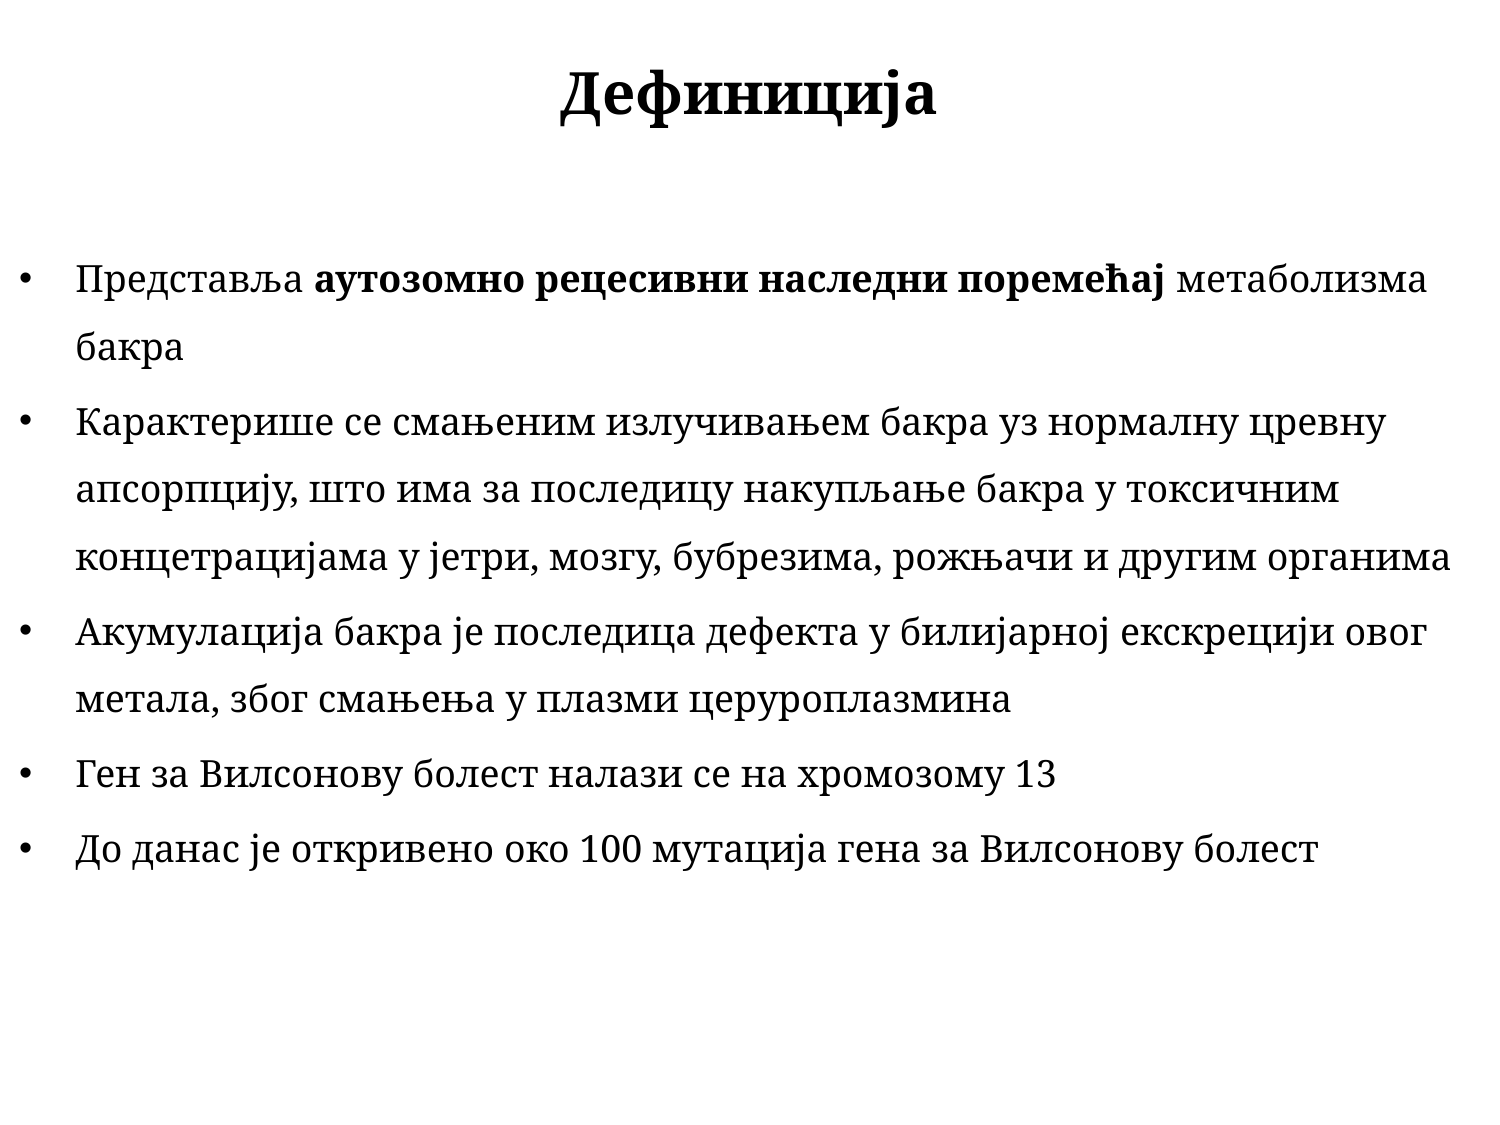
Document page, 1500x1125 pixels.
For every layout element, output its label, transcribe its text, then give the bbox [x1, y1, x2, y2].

list Представља аутозомно рецесивни наследни поремећај метаболизма бакра Карактерише се смањеним излучивањем бакра уз нормалну цревну апсорпцију, што има за последицу накупљање бакра у токсичним концетрацијама у јетри, мозгу, бубрезима, рожњачи и другим органима Акумулација бакра је последица дефекта у билијарној екскрецији овог метала, због смањења у плазми церуроплазмина Ген за Вилсонову болест налази се на хромозому 13 До данас је откривено око 100 мутација гена за Вилсонову болест [4, 224, 1500, 968]
title Дефиниција [75, 45, 1425, 138]
